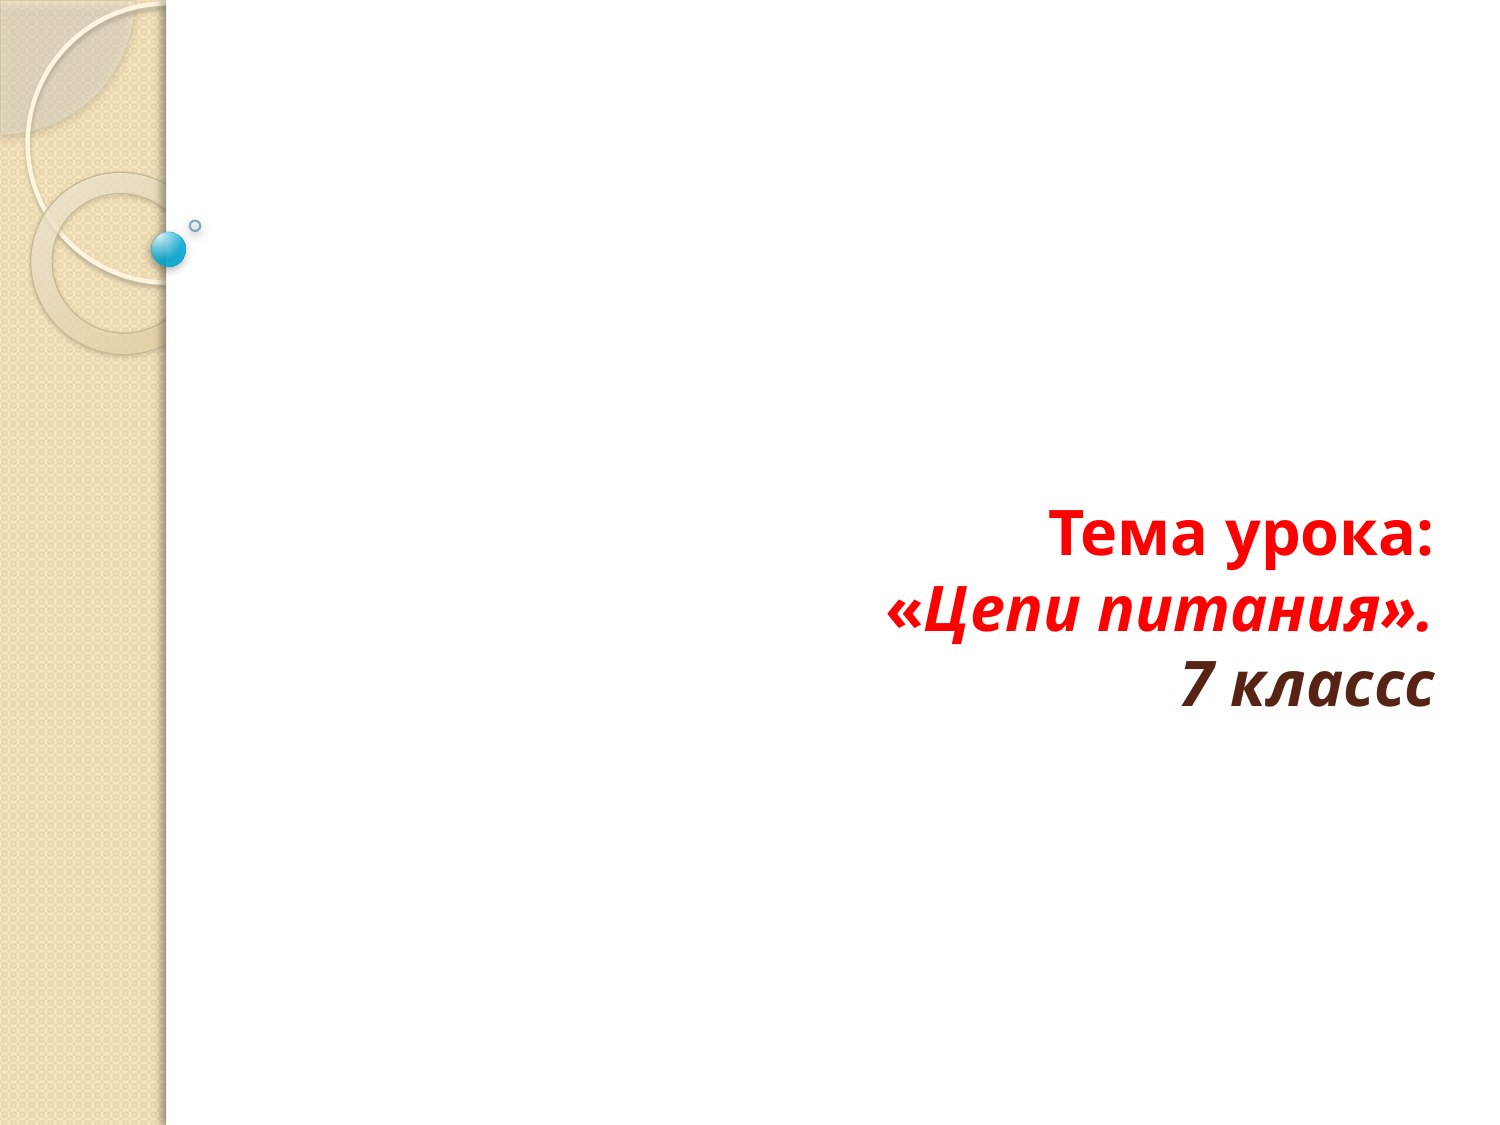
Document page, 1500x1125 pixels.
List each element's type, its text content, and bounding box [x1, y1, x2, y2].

title Тема урока: «Цепи питания». 7 классс [152, 257, 1450, 727]
